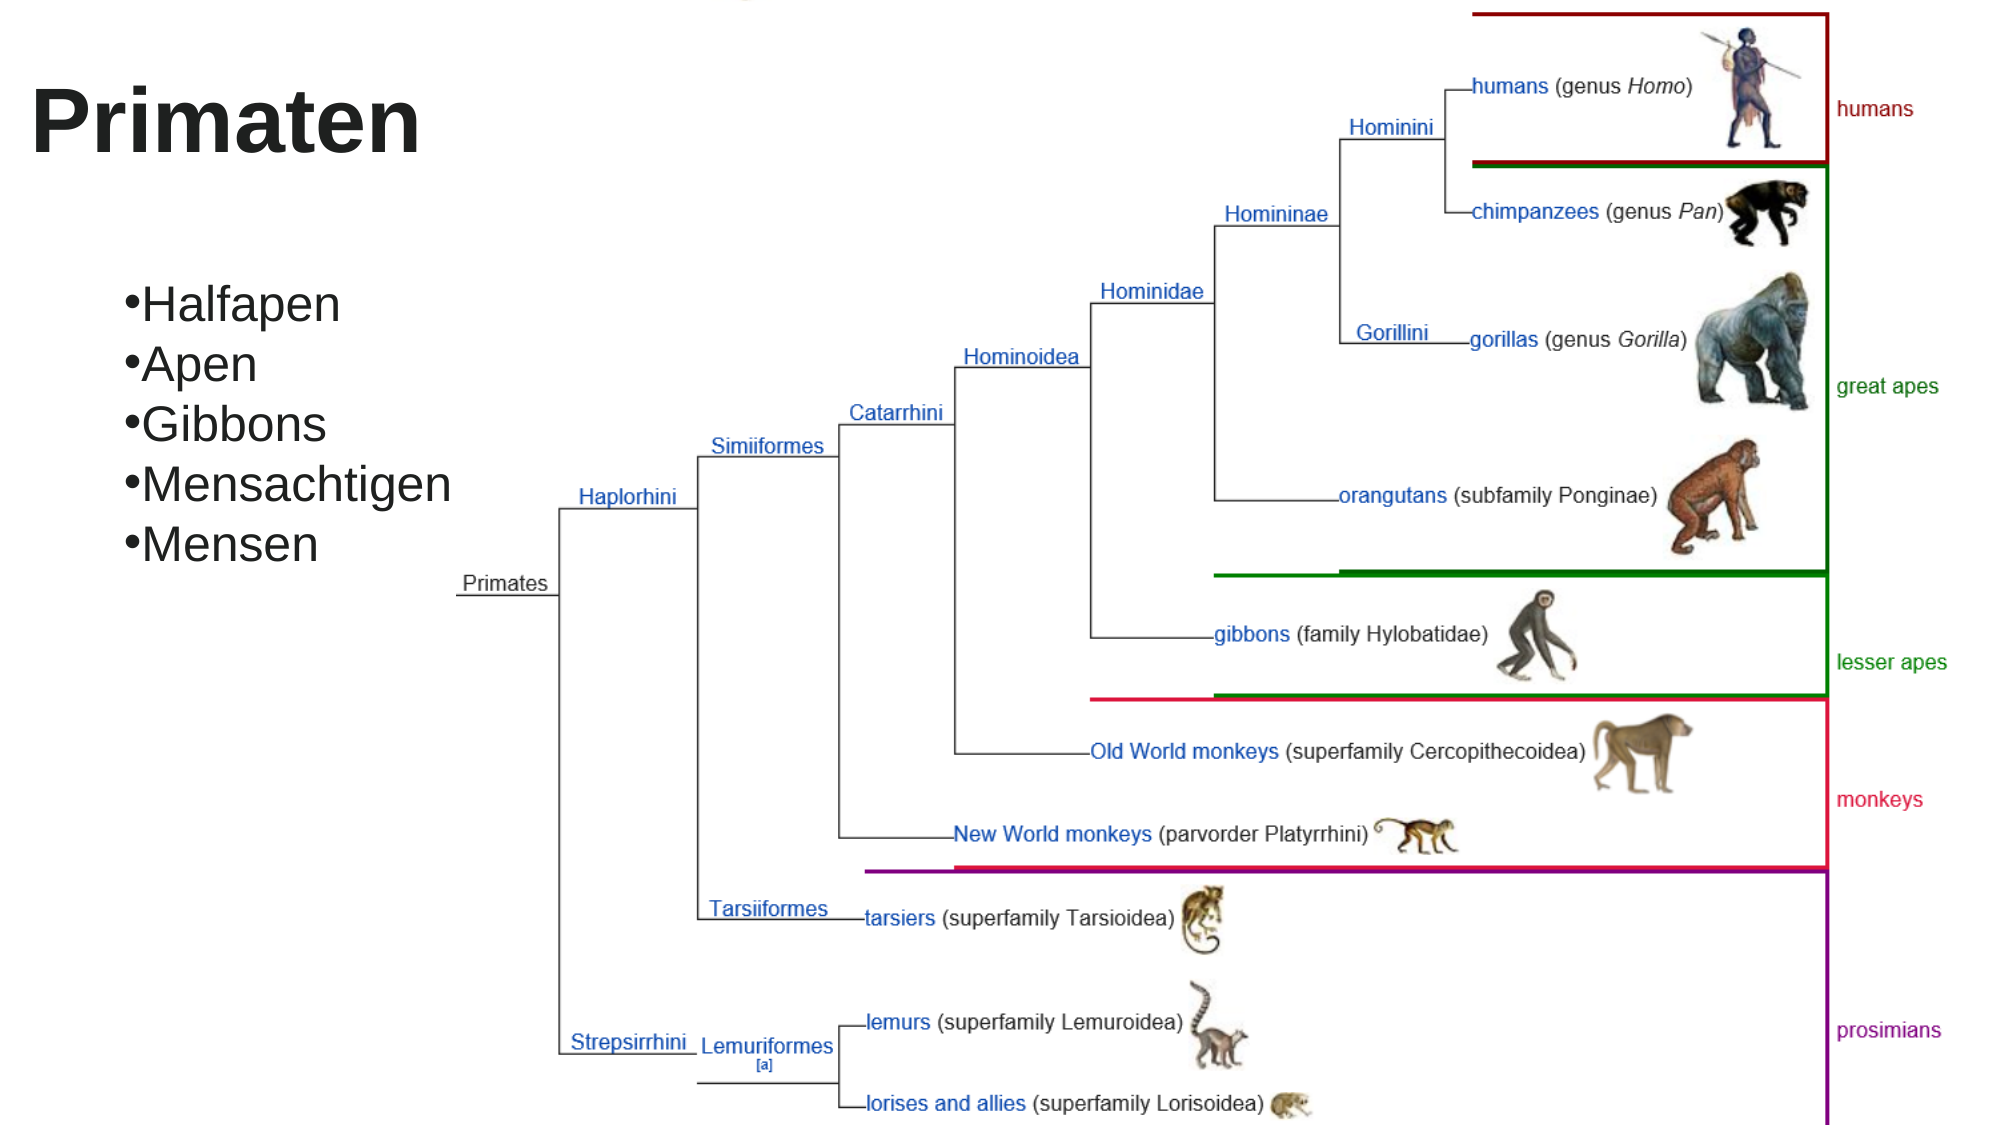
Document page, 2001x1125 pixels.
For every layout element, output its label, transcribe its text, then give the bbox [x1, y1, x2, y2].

picture [456, 0, 2001, 1125]
list Halfapen Apen Gibbons Mensachtigen Mensen [124, 271, 456, 1050]
title Primaten [30, 73, 456, 251]
